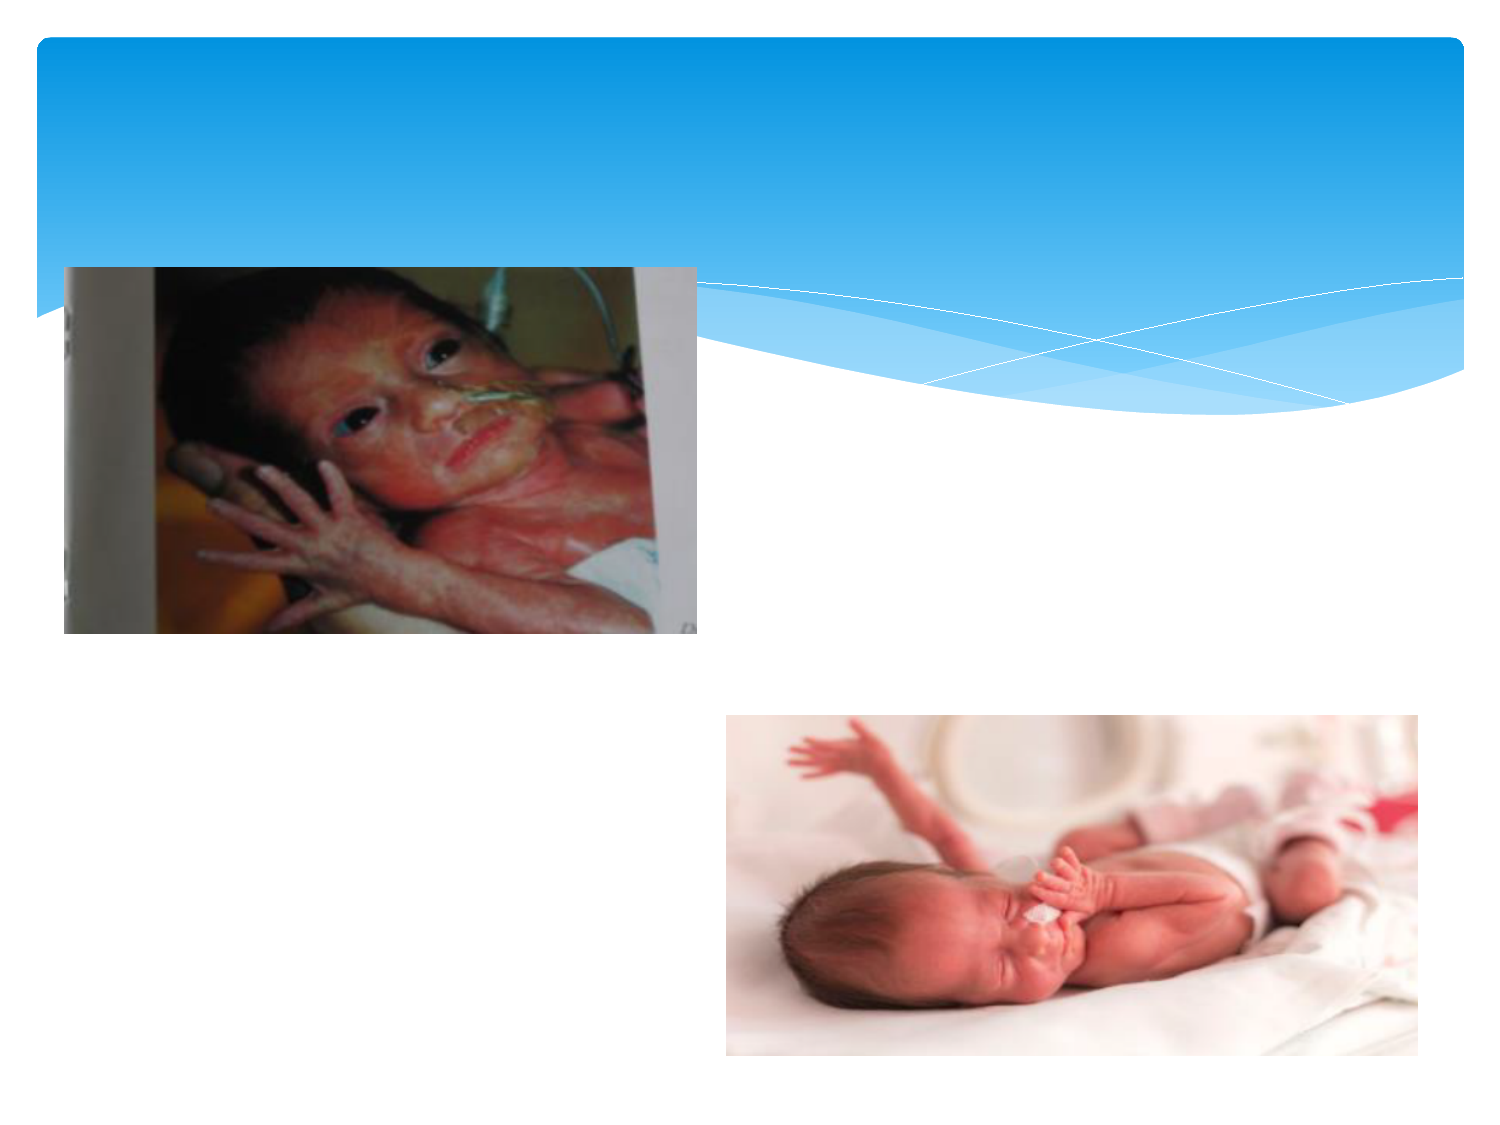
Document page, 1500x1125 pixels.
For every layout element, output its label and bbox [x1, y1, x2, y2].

list [64, 266, 697, 634]
picture [726, 715, 1418, 1057]
